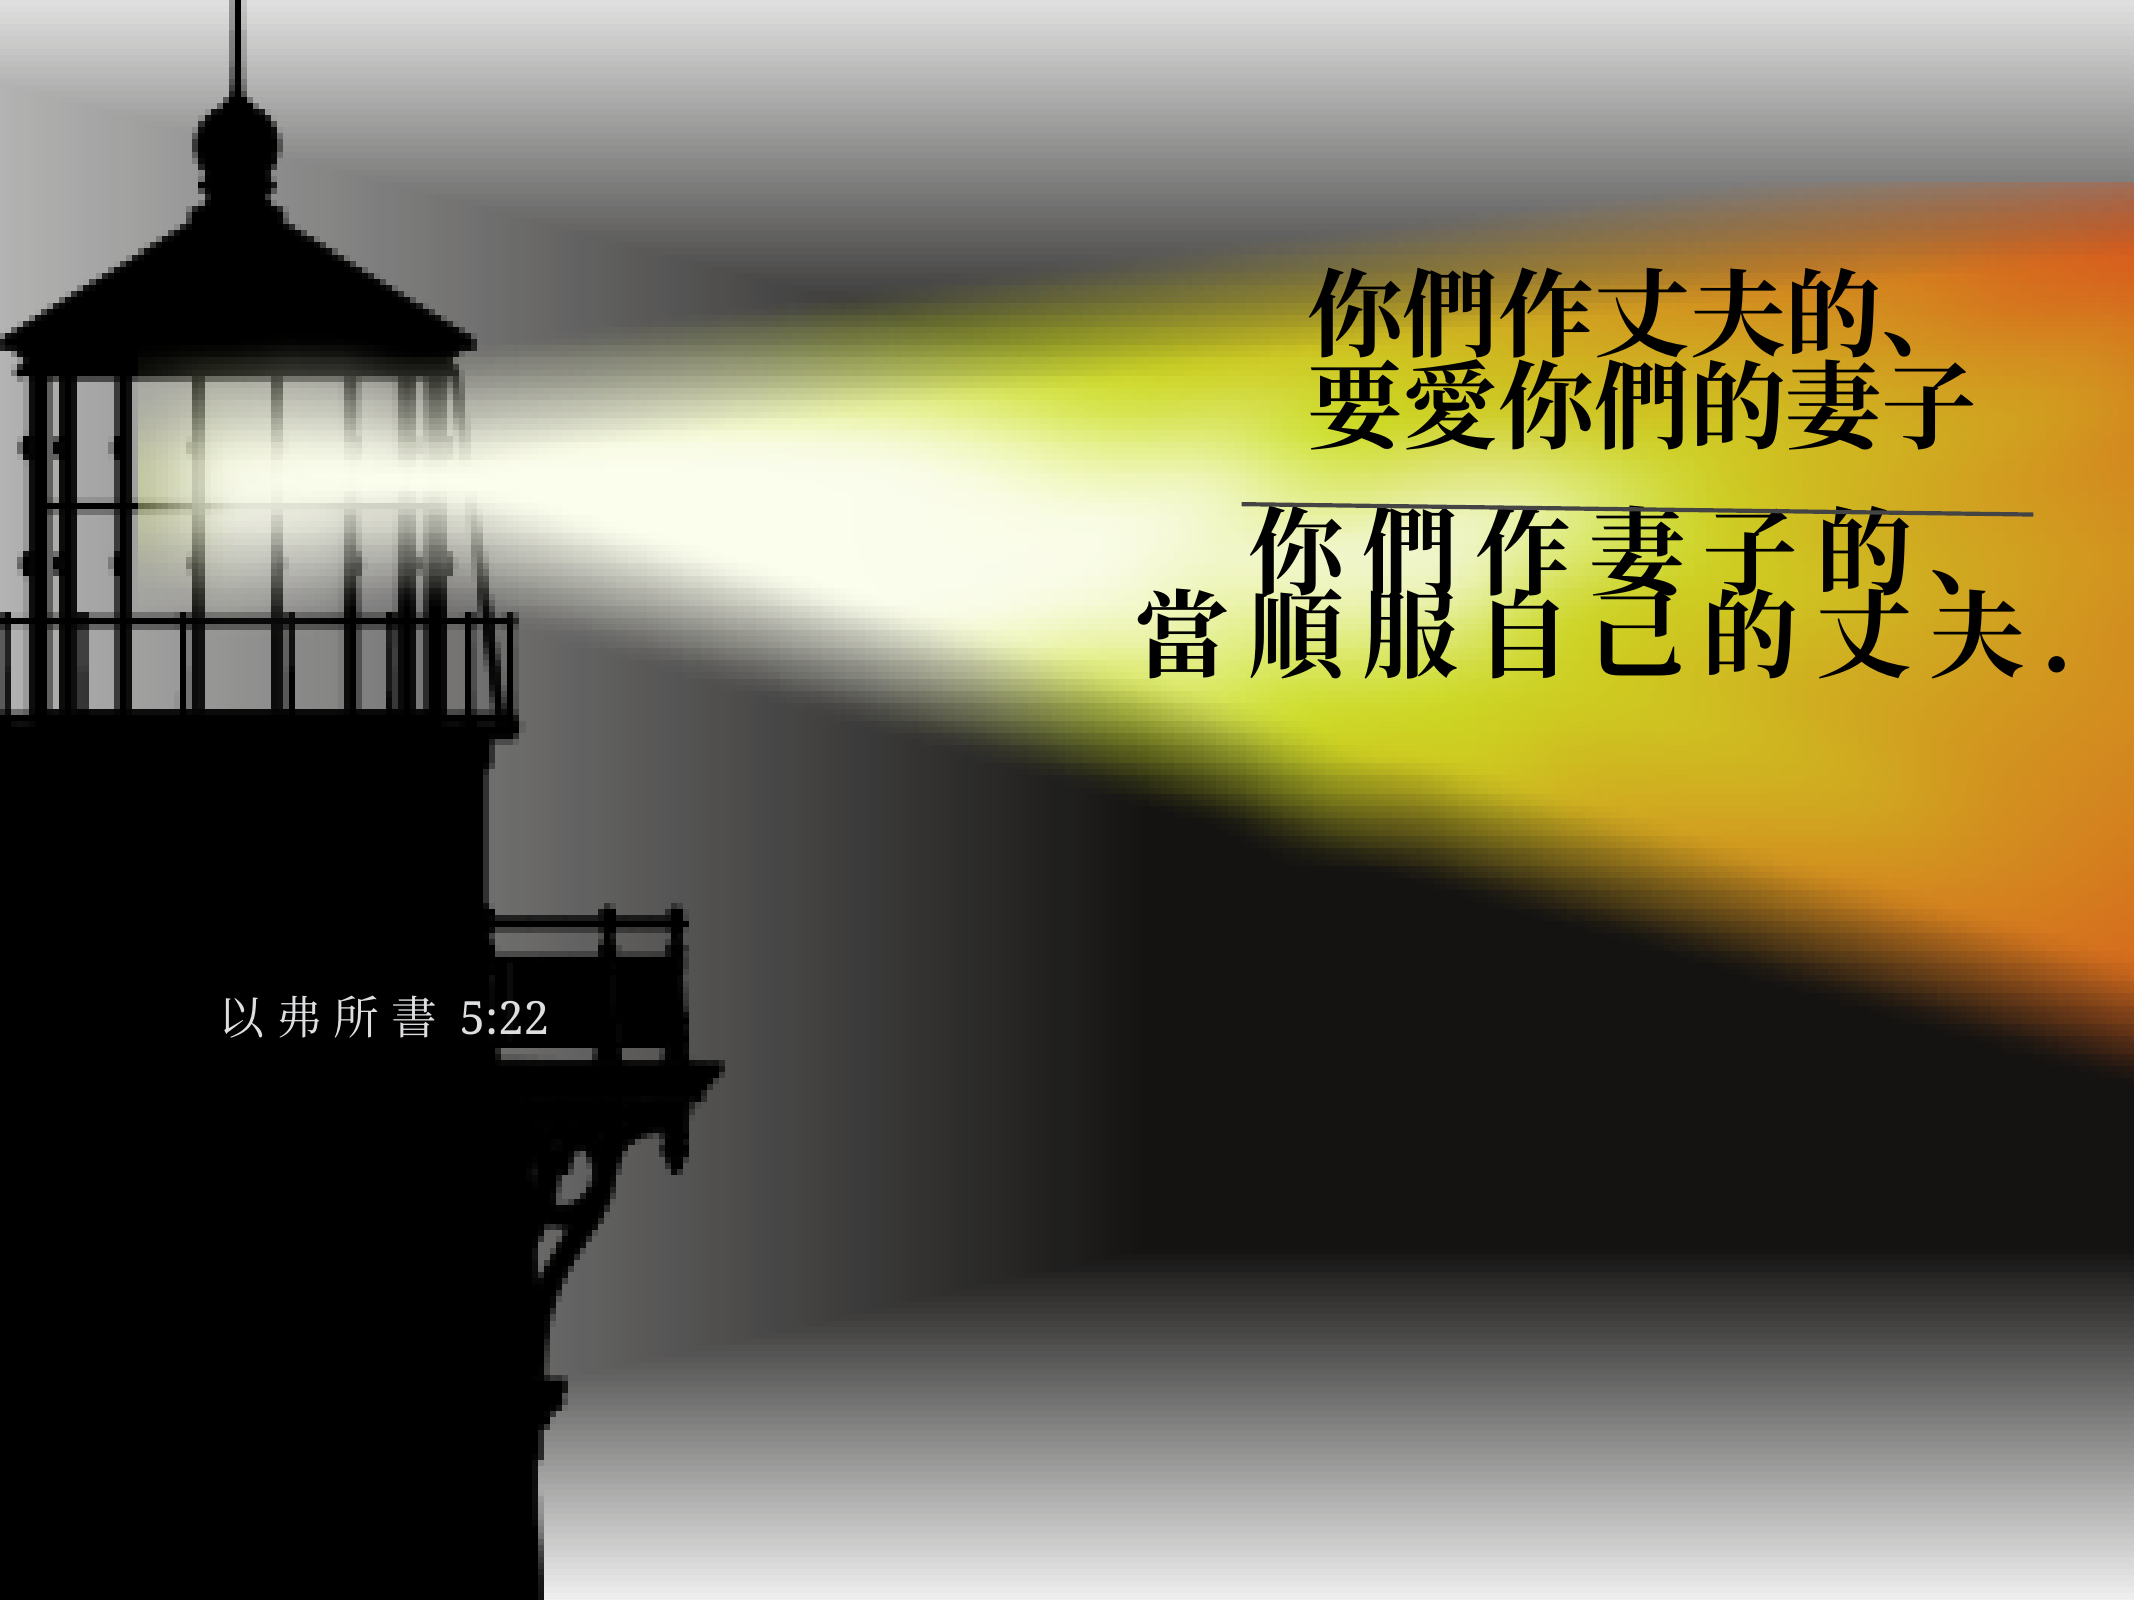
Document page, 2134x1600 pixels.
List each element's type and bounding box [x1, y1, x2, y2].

picture [0, 0, 2134, 1600]
text_box [962, 503, 2134, 772]
